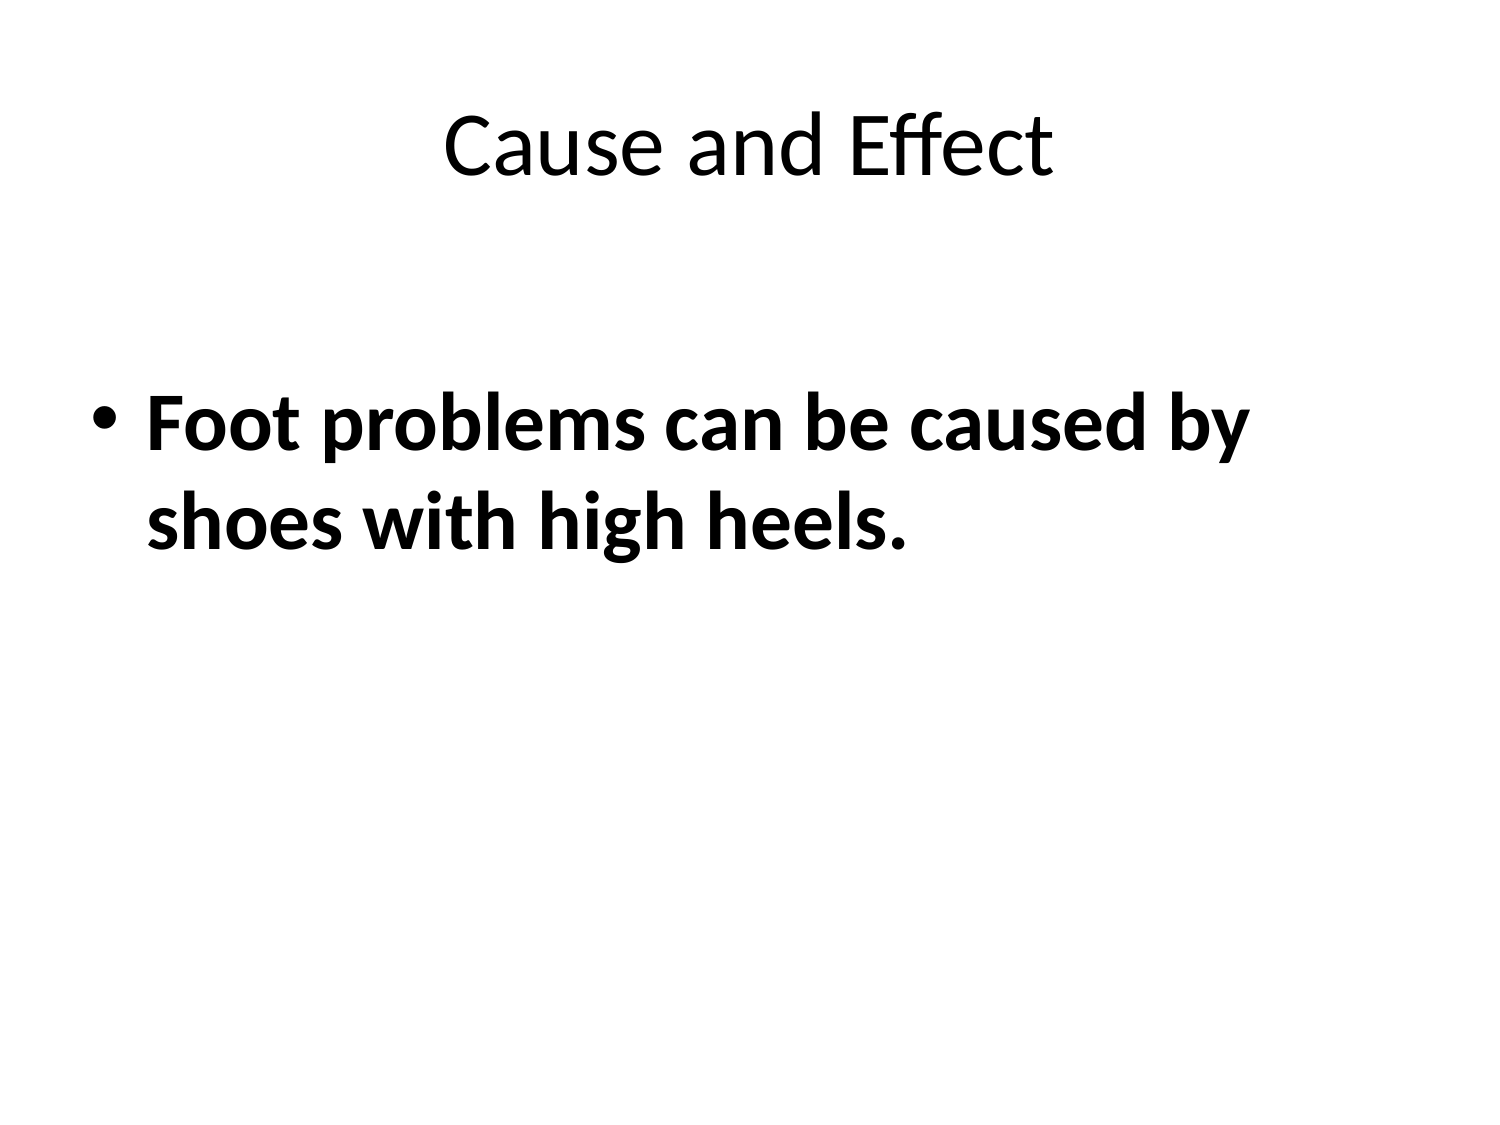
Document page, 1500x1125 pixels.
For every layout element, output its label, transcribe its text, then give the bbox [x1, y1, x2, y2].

title Cause and Effect [75, 45, 1425, 233]
list Foot problems can be caused by shoes with high heels. [75, 262, 1425, 1005]
